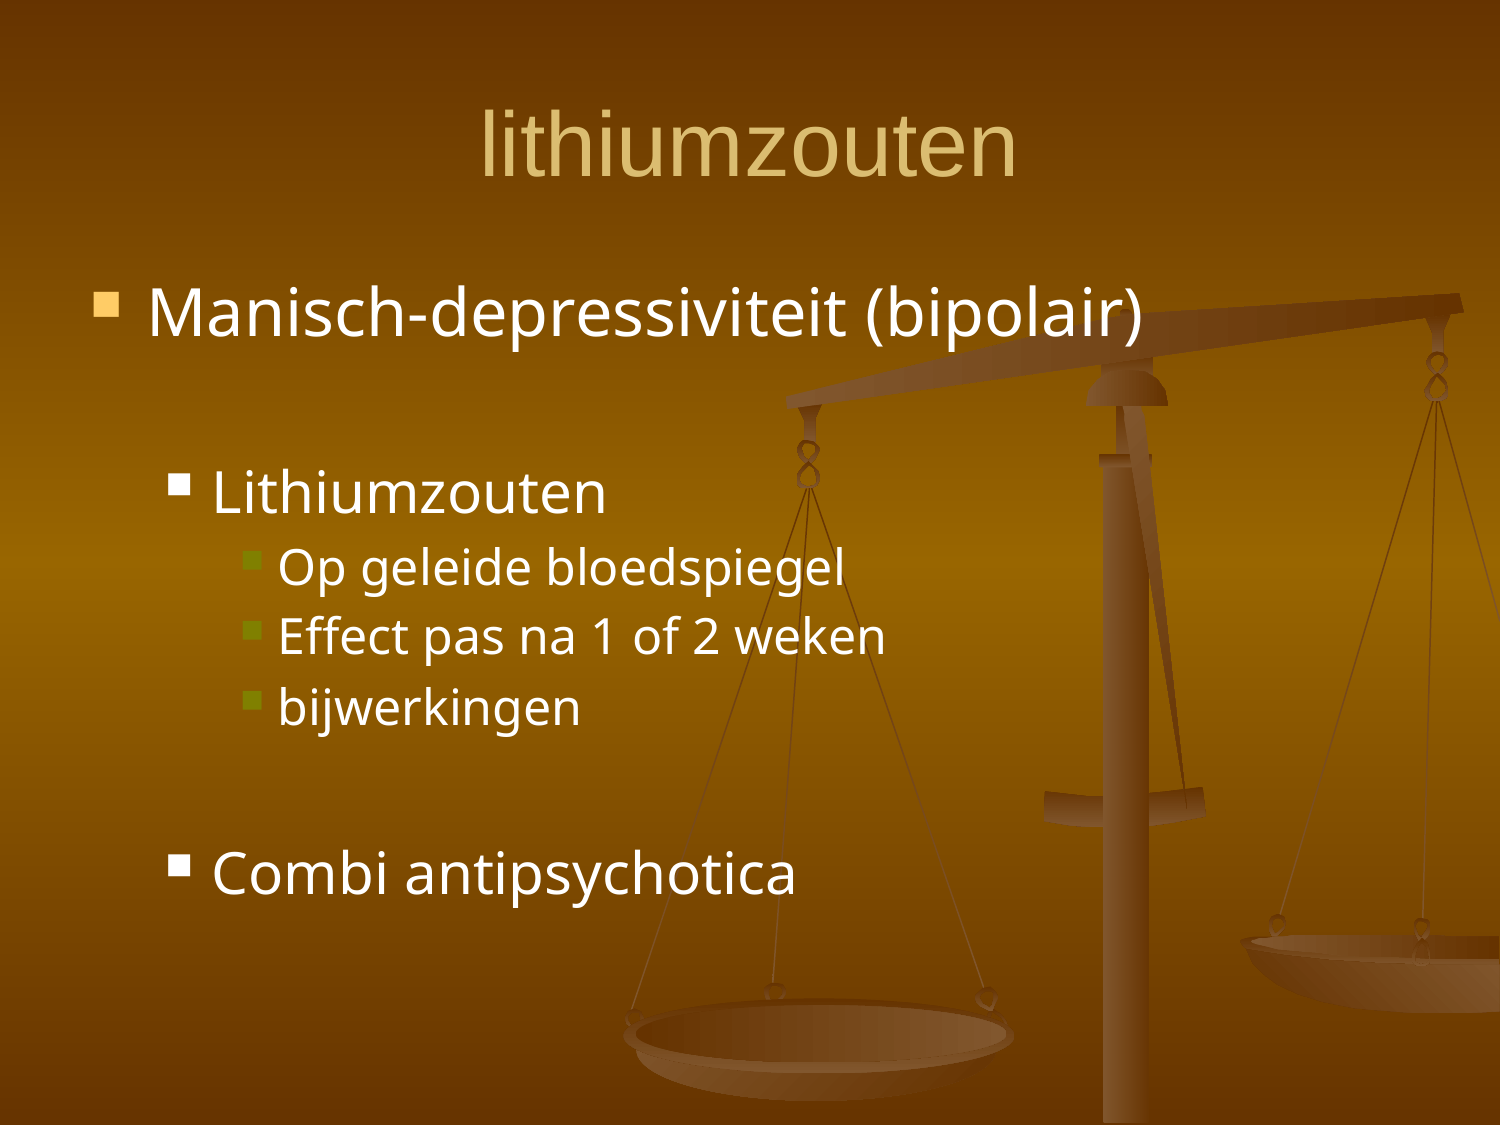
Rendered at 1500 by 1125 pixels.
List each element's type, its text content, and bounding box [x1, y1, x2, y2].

title lithiumzouten [75, 45, 1425, 234]
list Manisch-depressiviteit (bipolair) Lithiumzouten Op geleide bloedspiegel Effect pas na 1 of 2 weken bijwerkingen Combi antipsychotica [75, 262, 1425, 1006]
